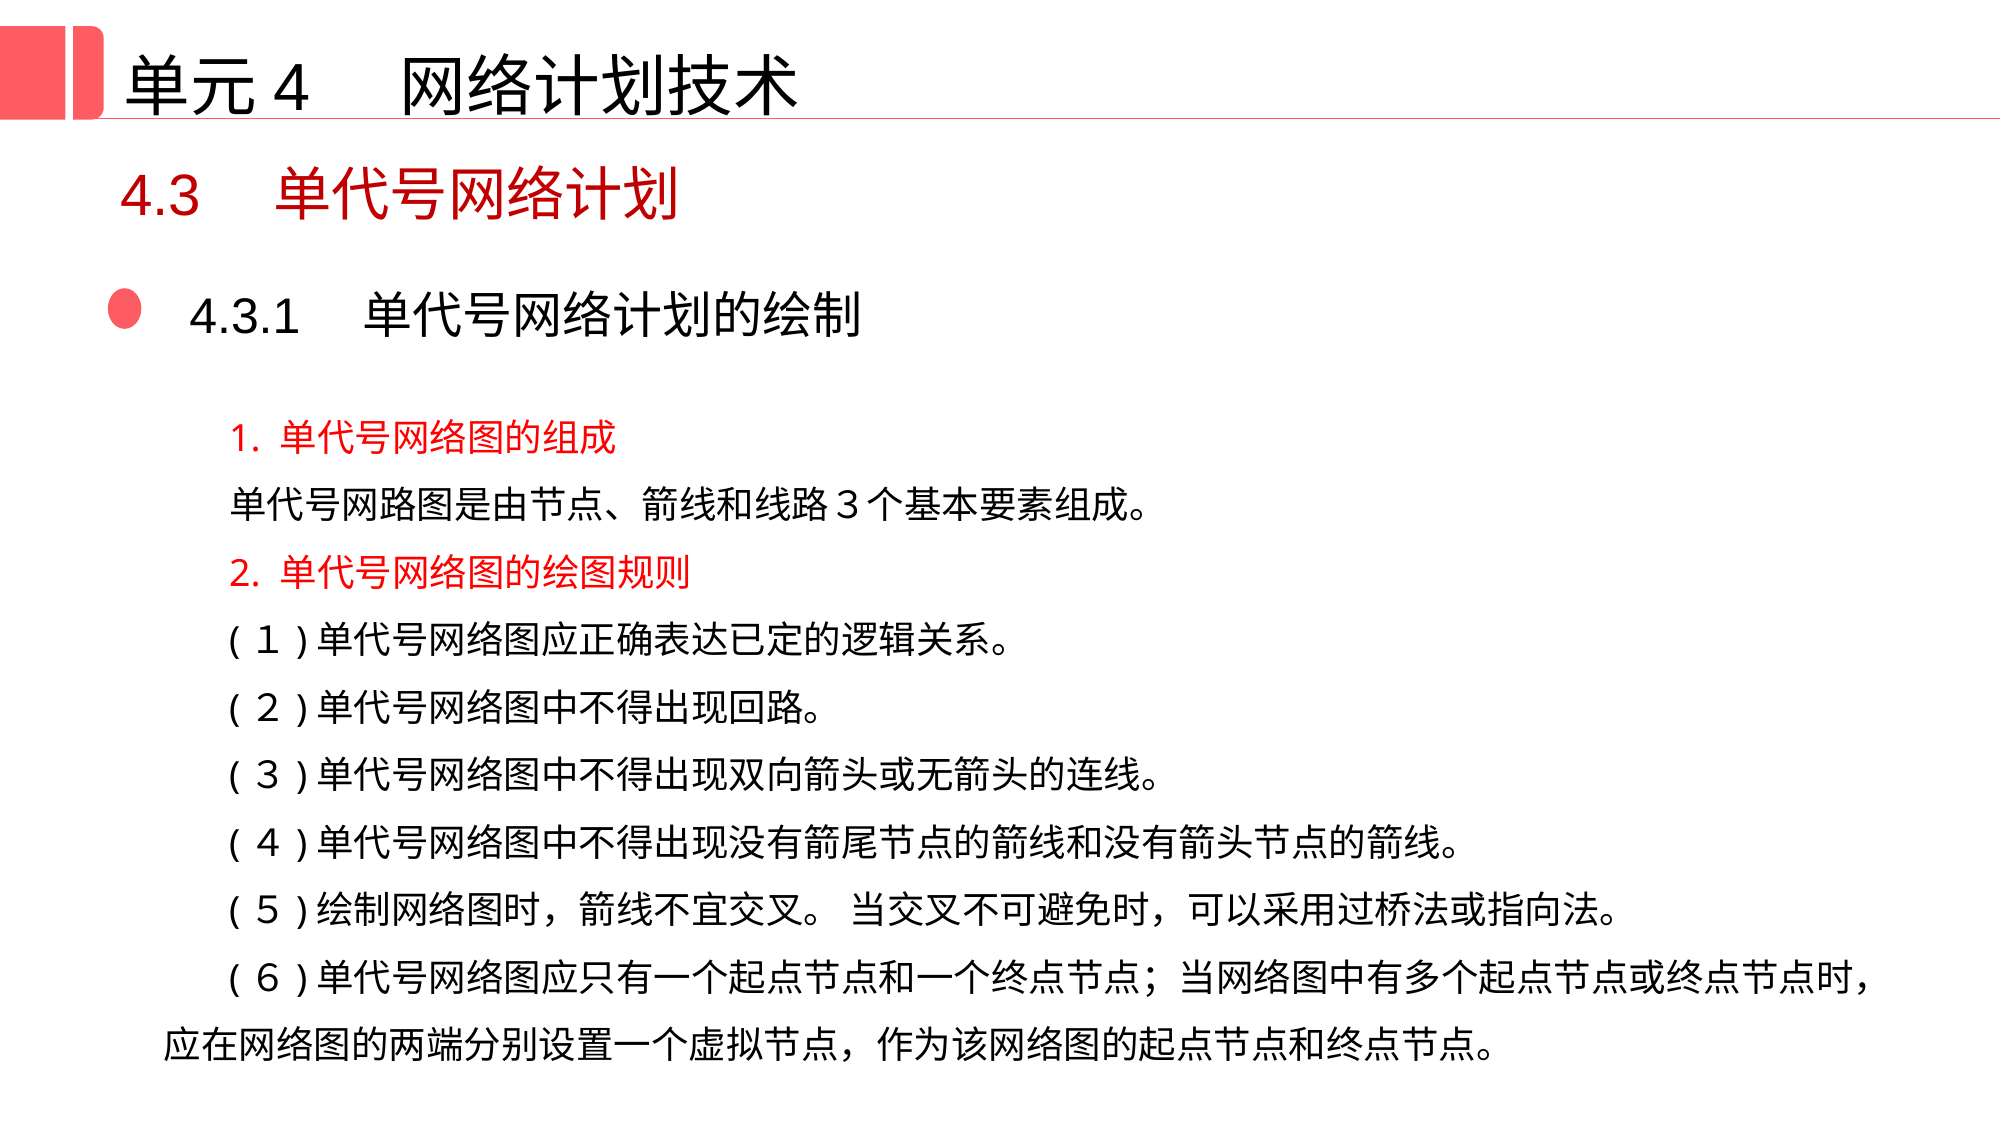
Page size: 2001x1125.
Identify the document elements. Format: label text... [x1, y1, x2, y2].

text_box 1. 单代号网络图的组成 单代号网路图是由节点、箭线和线路３个基本要素组成。 2. 单代号网络图的绘图规则 (１)单代号网络图应正确表达已定的逻辑关系。 (２)单代号网络图中不得出现回路。 (３)单代号网络图中不得出现双向箭头或无箭头的连线。 (４)单代号网络图中不得出现没有箭尾节点的箭线和没有箭头节点的箭线。 (５)绘制网络图时，箭线不宜交叉。 当交叉不可避免时，可以采用过桥法或指向法。 (６)单代号网络图应只有一个起点节点和一个终点节点；当网络图中有多个起点节点或终点节点时， 应在网络图的两端分别设置一个虚拟节点，作为该网络图的起点节点和终点节点。 [140, 383, 1874, 1125]
text_box 4.3.1 单代号网络计划的绘制 [174, 276, 1162, 351]
text_box [107, 288, 142, 329]
text_box 4.3 单代号网络计划 [105, 149, 696, 235]
list 单元4 网络计划技术 [108, 12, 1891, 248]
